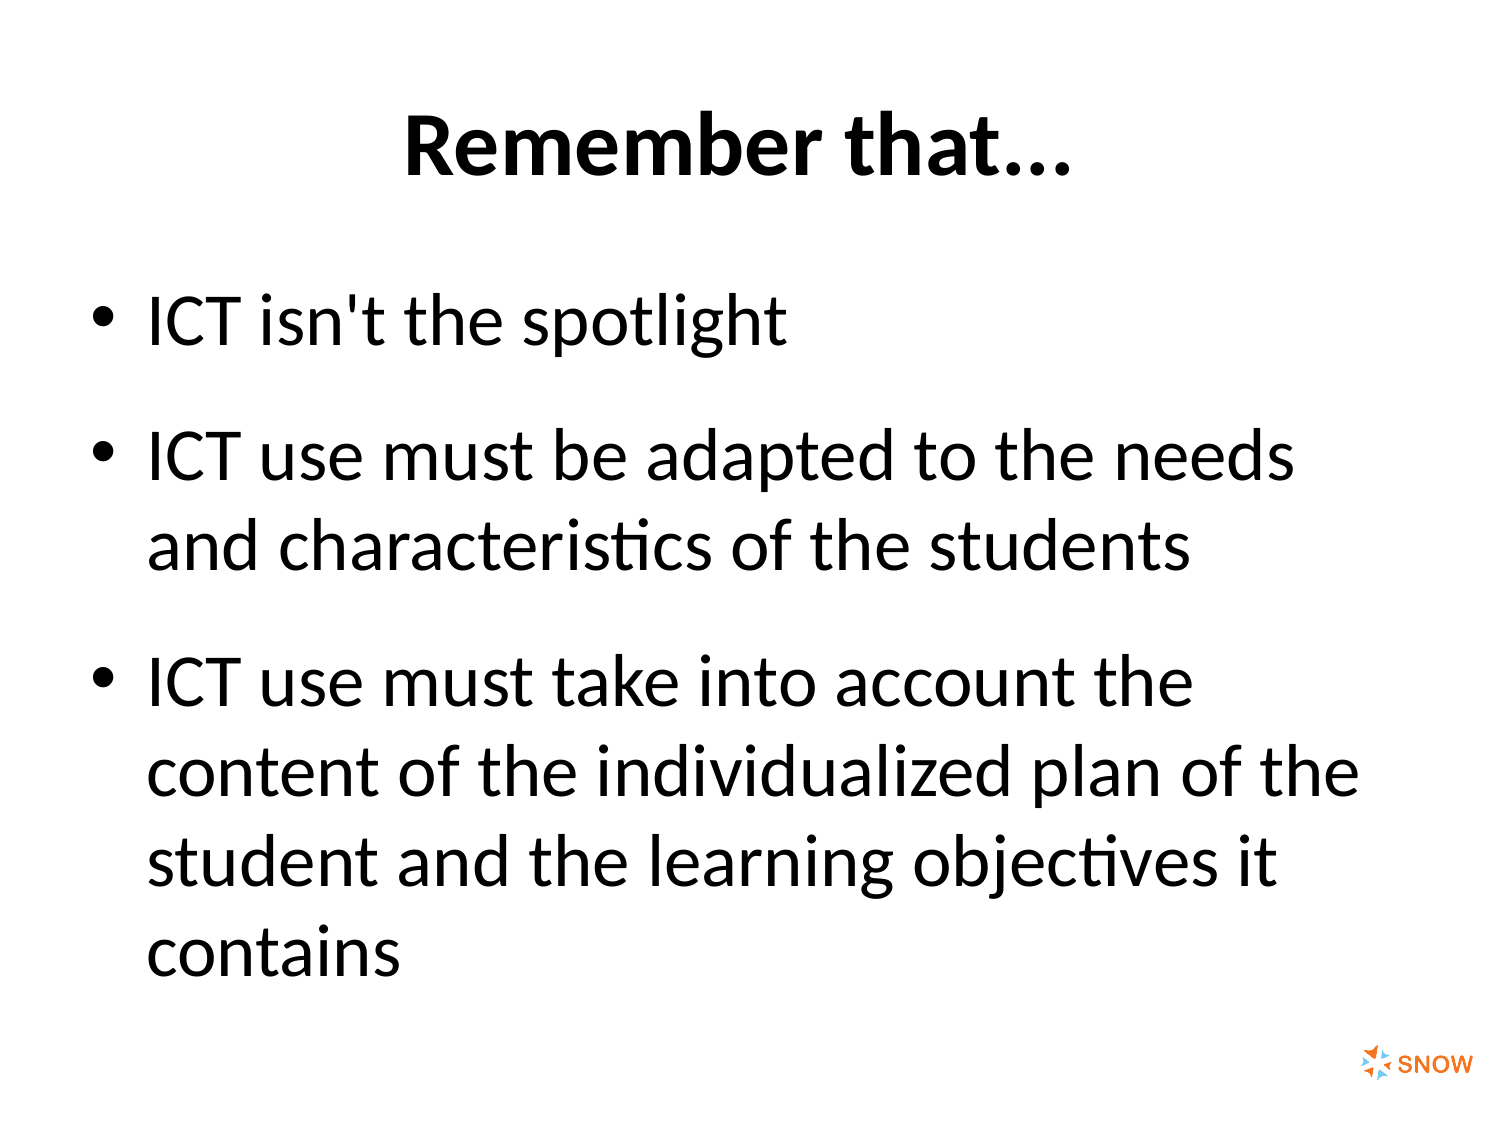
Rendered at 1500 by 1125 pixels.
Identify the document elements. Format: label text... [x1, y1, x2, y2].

list ICT isn't the spotlight ICT use must be adapted to the needs and characteristics of the students ICT use must take into account the content of the individualized plan of the student and the learning objectives it contains [75, 262, 1425, 1005]
title Remember that... [75, 45, 1425, 233]
picture [1340, 1012, 1500, 1125]
